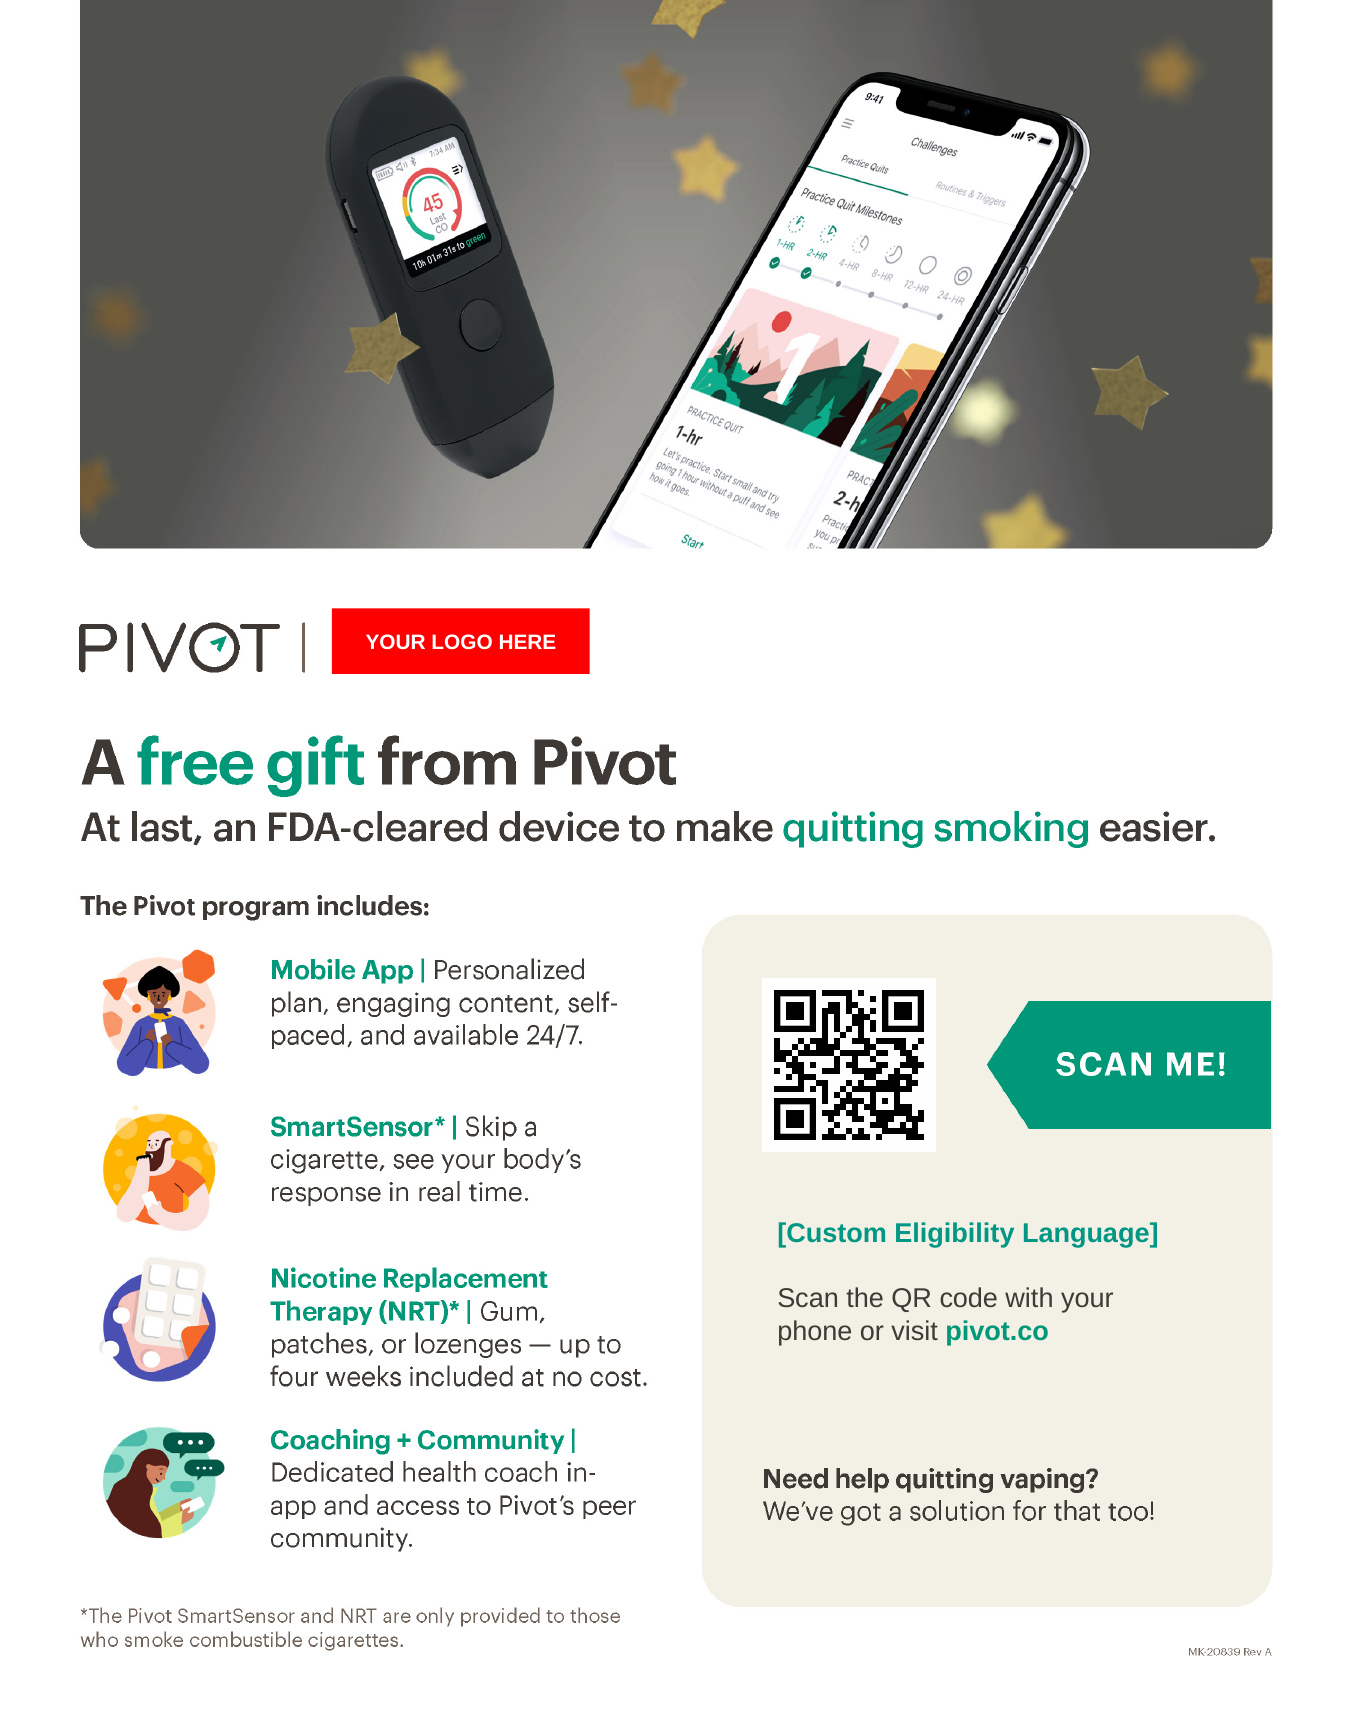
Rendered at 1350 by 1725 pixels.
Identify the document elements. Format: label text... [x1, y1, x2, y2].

text_box [Custom Eligibility Language] Scan the QR code with your phone or visit pivot.co [762, 1208, 1184, 1354]
text_box YOUR LOGO HERE [331, 607, 591, 675]
picture [0, 0, 1350, 1725]
